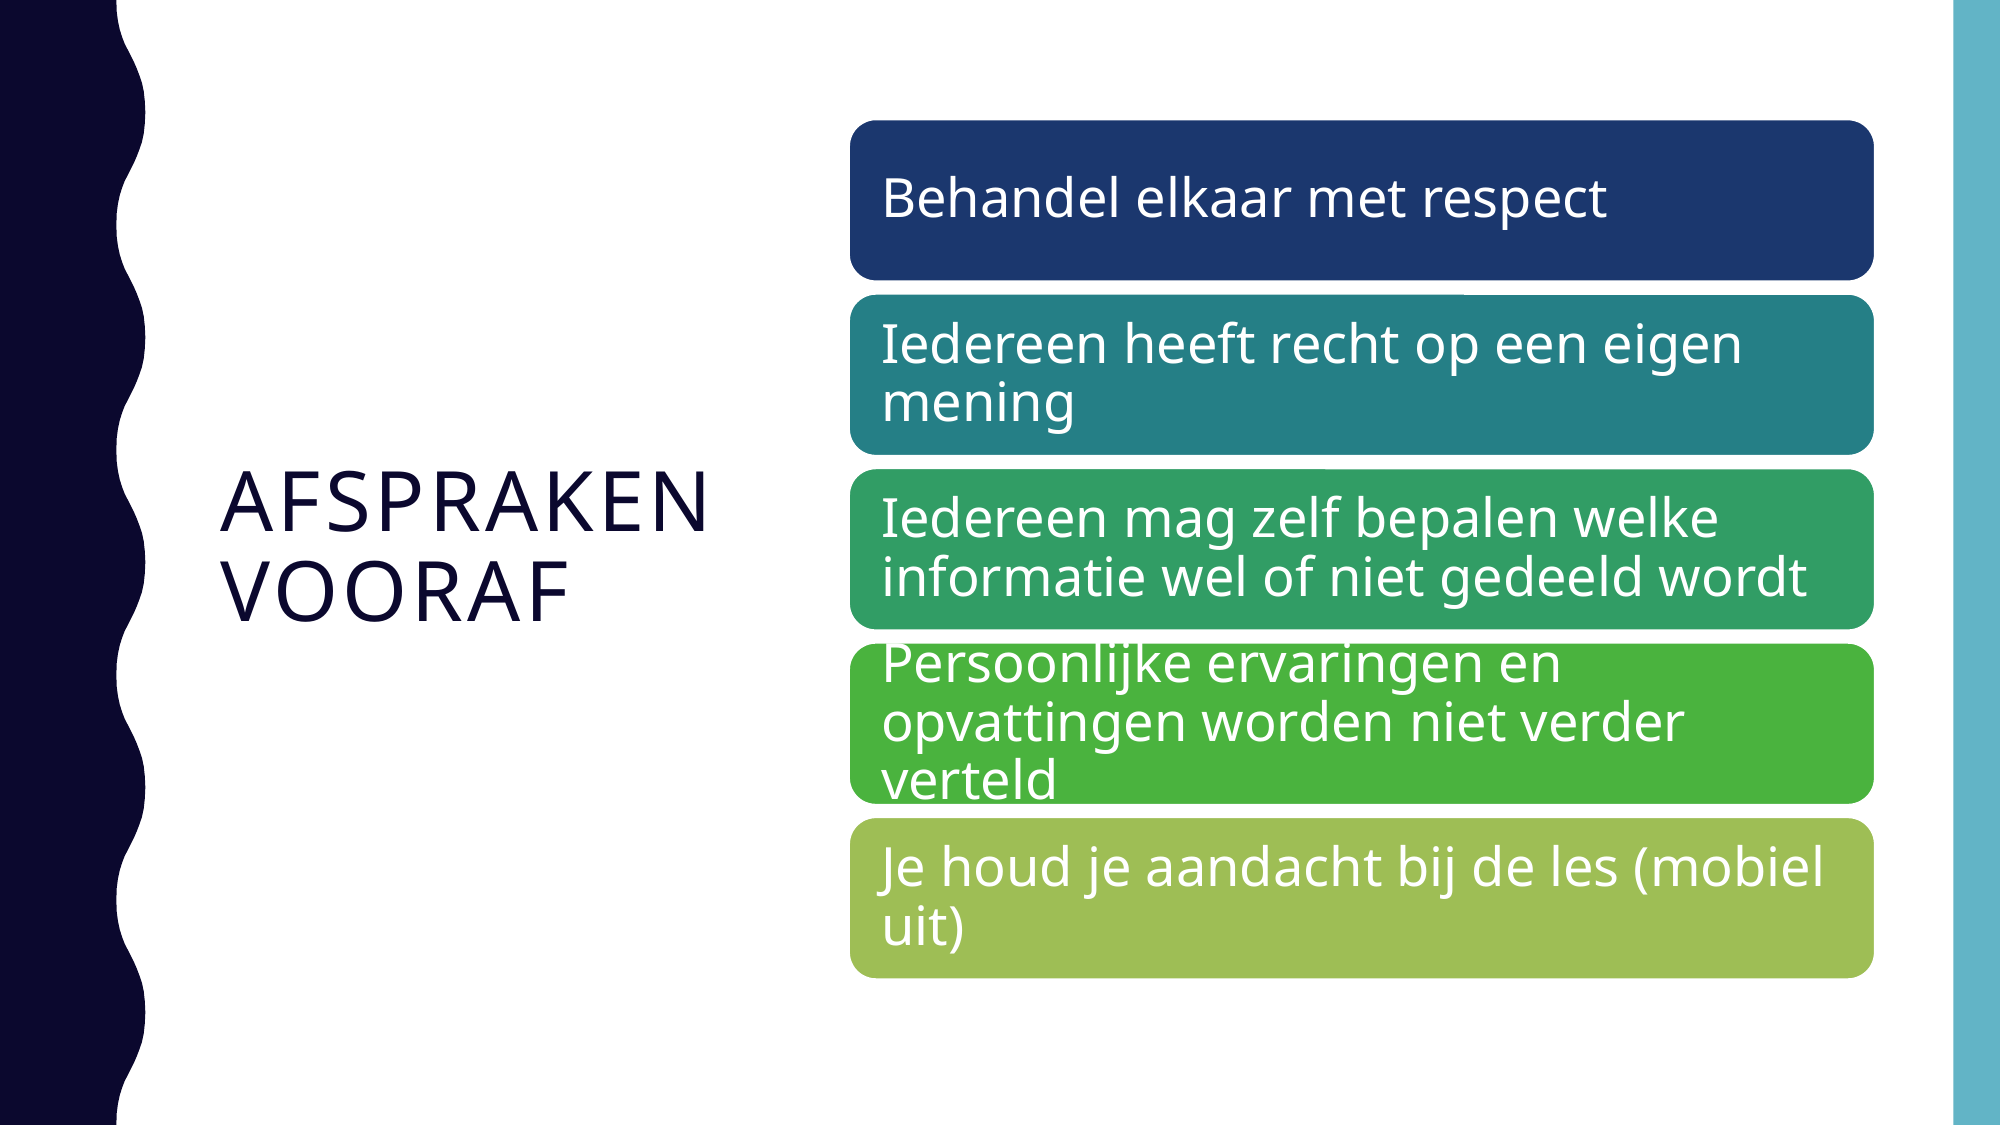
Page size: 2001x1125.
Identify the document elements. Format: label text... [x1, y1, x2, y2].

title Afspraken vooraf [205, 105, 761, 993]
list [848, 105, 1875, 993]
